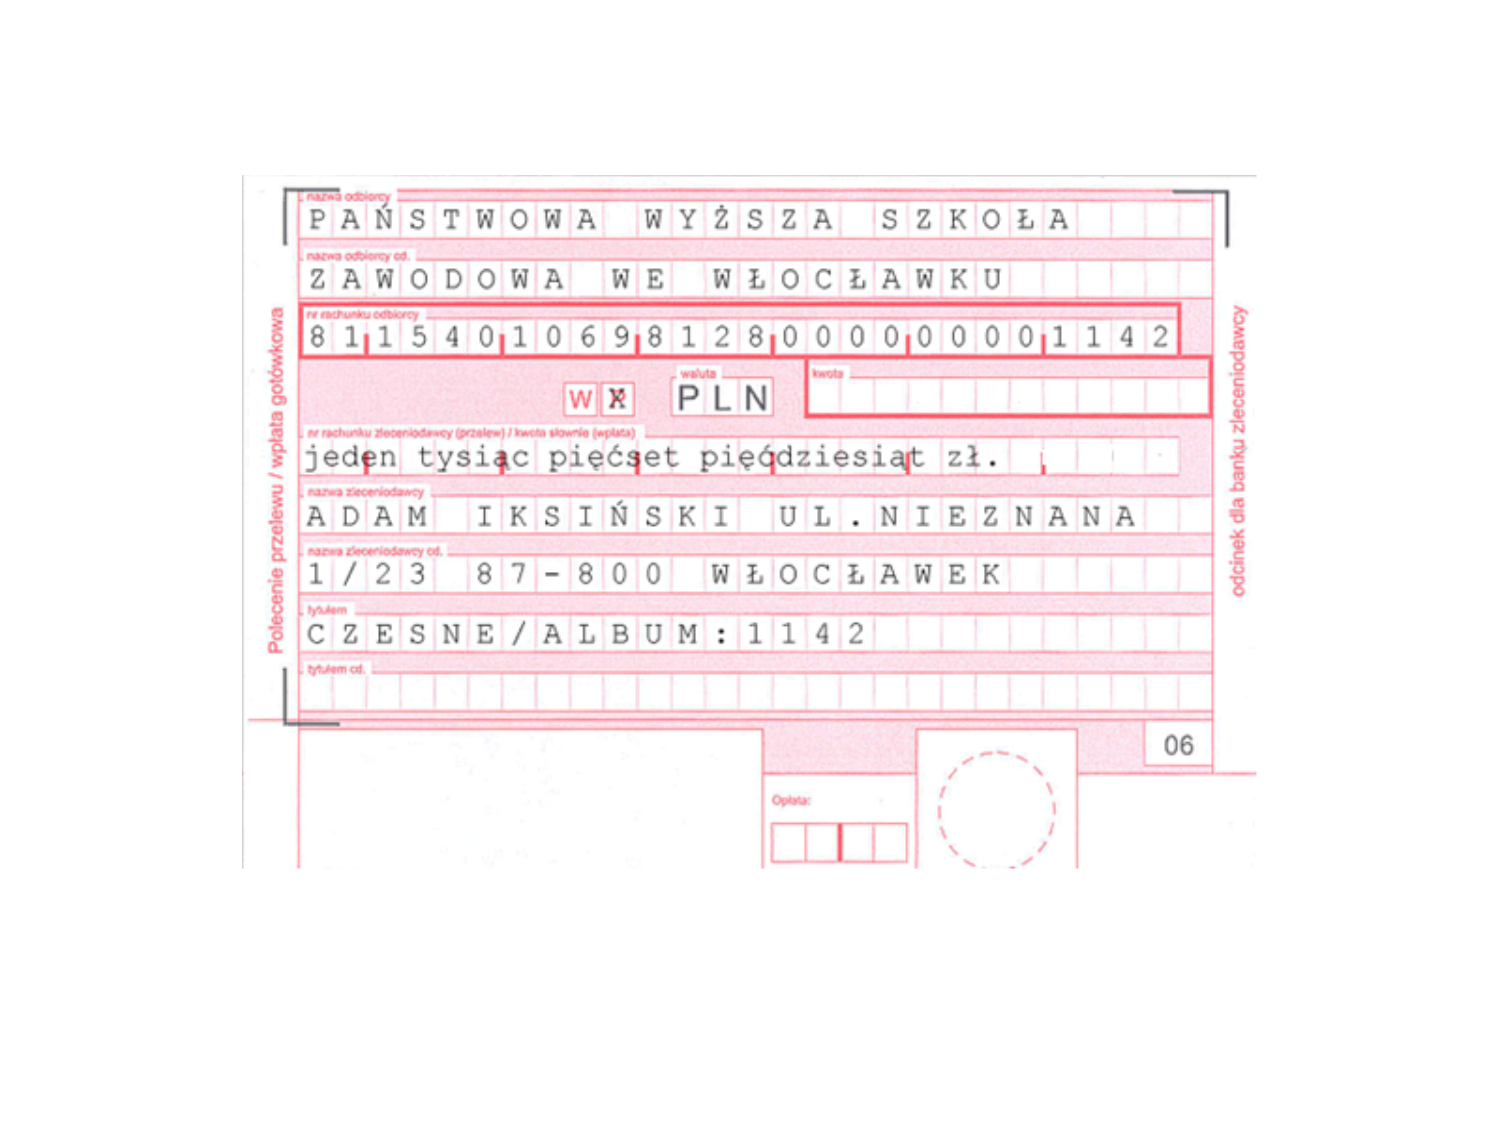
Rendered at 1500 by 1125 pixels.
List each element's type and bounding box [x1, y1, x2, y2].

picture [241, 175, 1270, 894]
